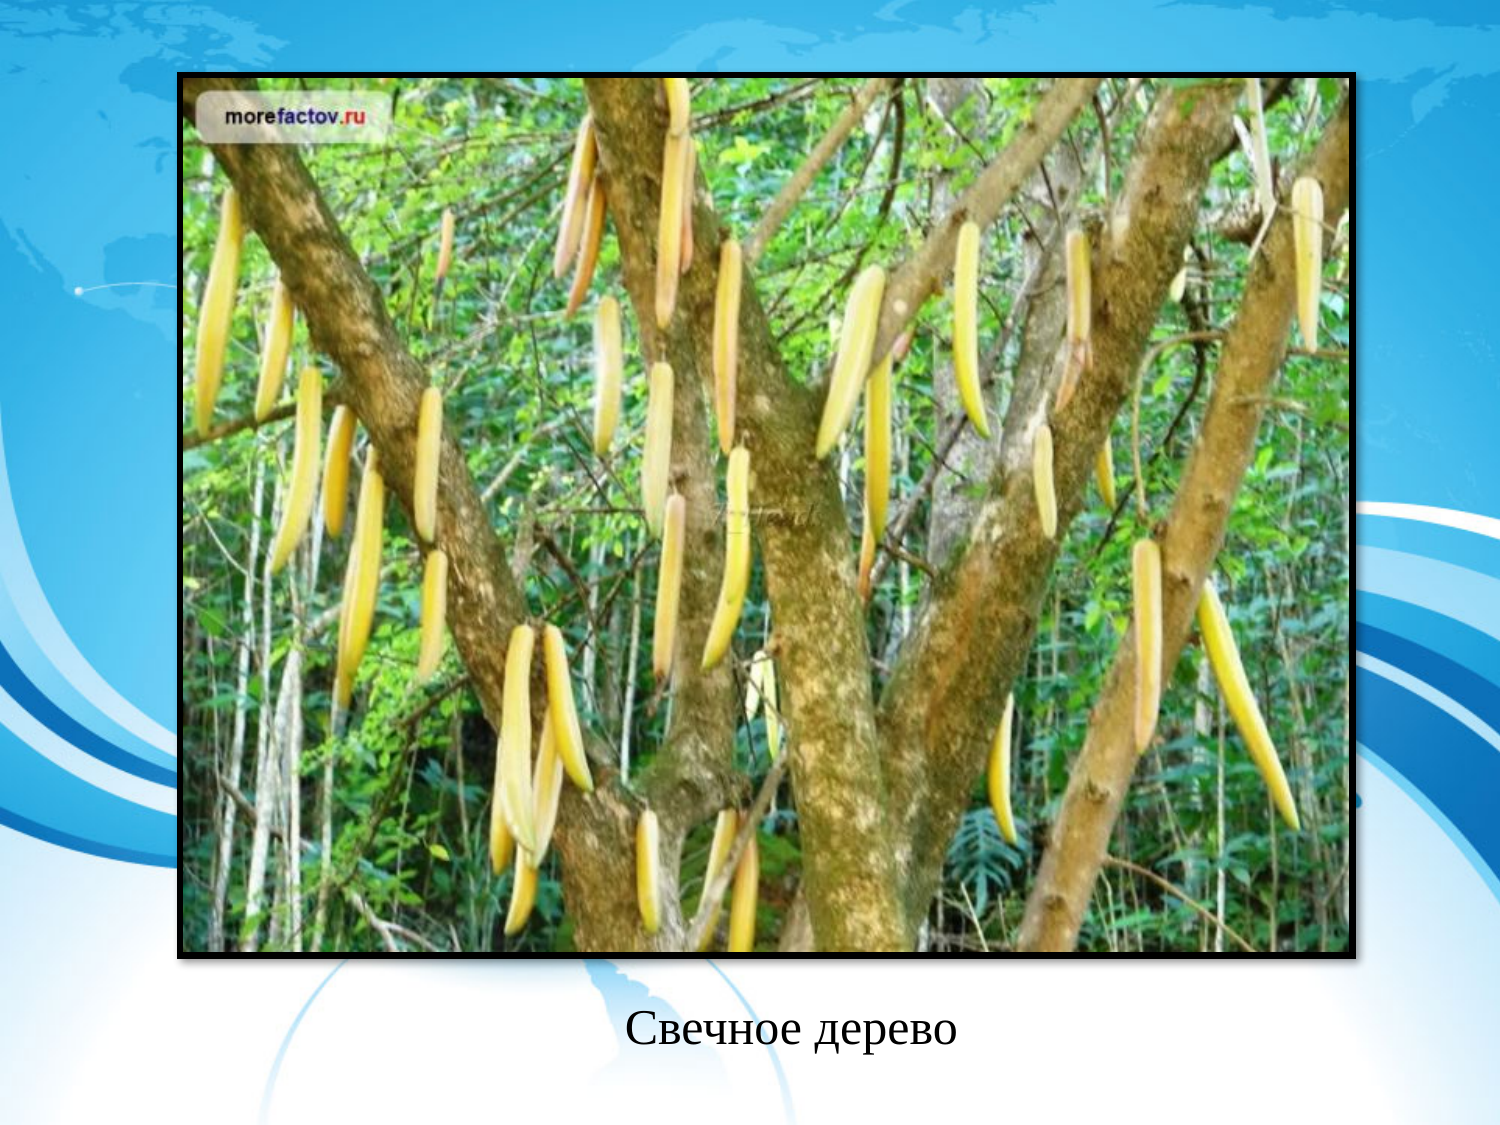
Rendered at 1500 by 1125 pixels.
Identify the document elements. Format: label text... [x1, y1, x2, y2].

text_box Свечное дерево [610, 987, 973, 1063]
picture [0, 0, 1500, 1125]
